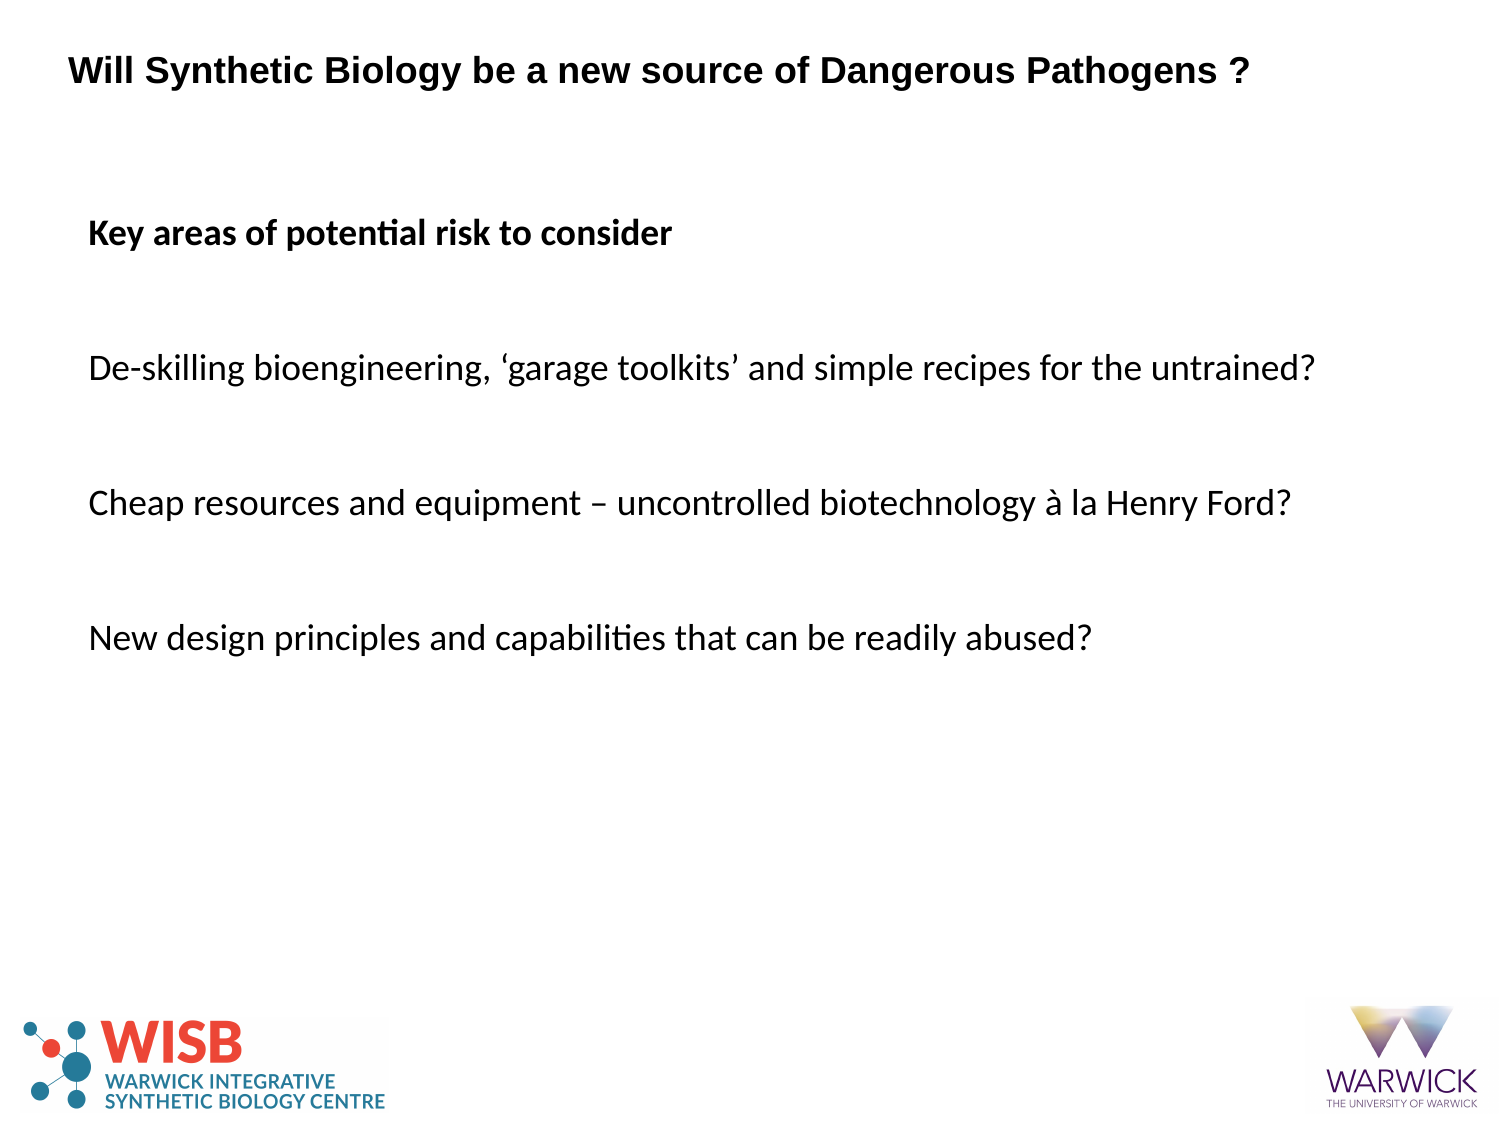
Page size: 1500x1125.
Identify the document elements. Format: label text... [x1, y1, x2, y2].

picture [20, 1016, 390, 1113]
text_box Will Synthetic Biology be a new source of Dangerous Pathogens ? [53, 38, 1268, 99]
picture [1305, 997, 1499, 1114]
text_box Key areas of potential risk to consider De-skilling bioengineering, ‘garage toolkits’ and simple recipes for the untrained? Cheap resources and equipment – uncontrolled biotechnology à la Henry Ford? New design principles and capabilities that can be readily abused? [73, 200, 1334, 756]
